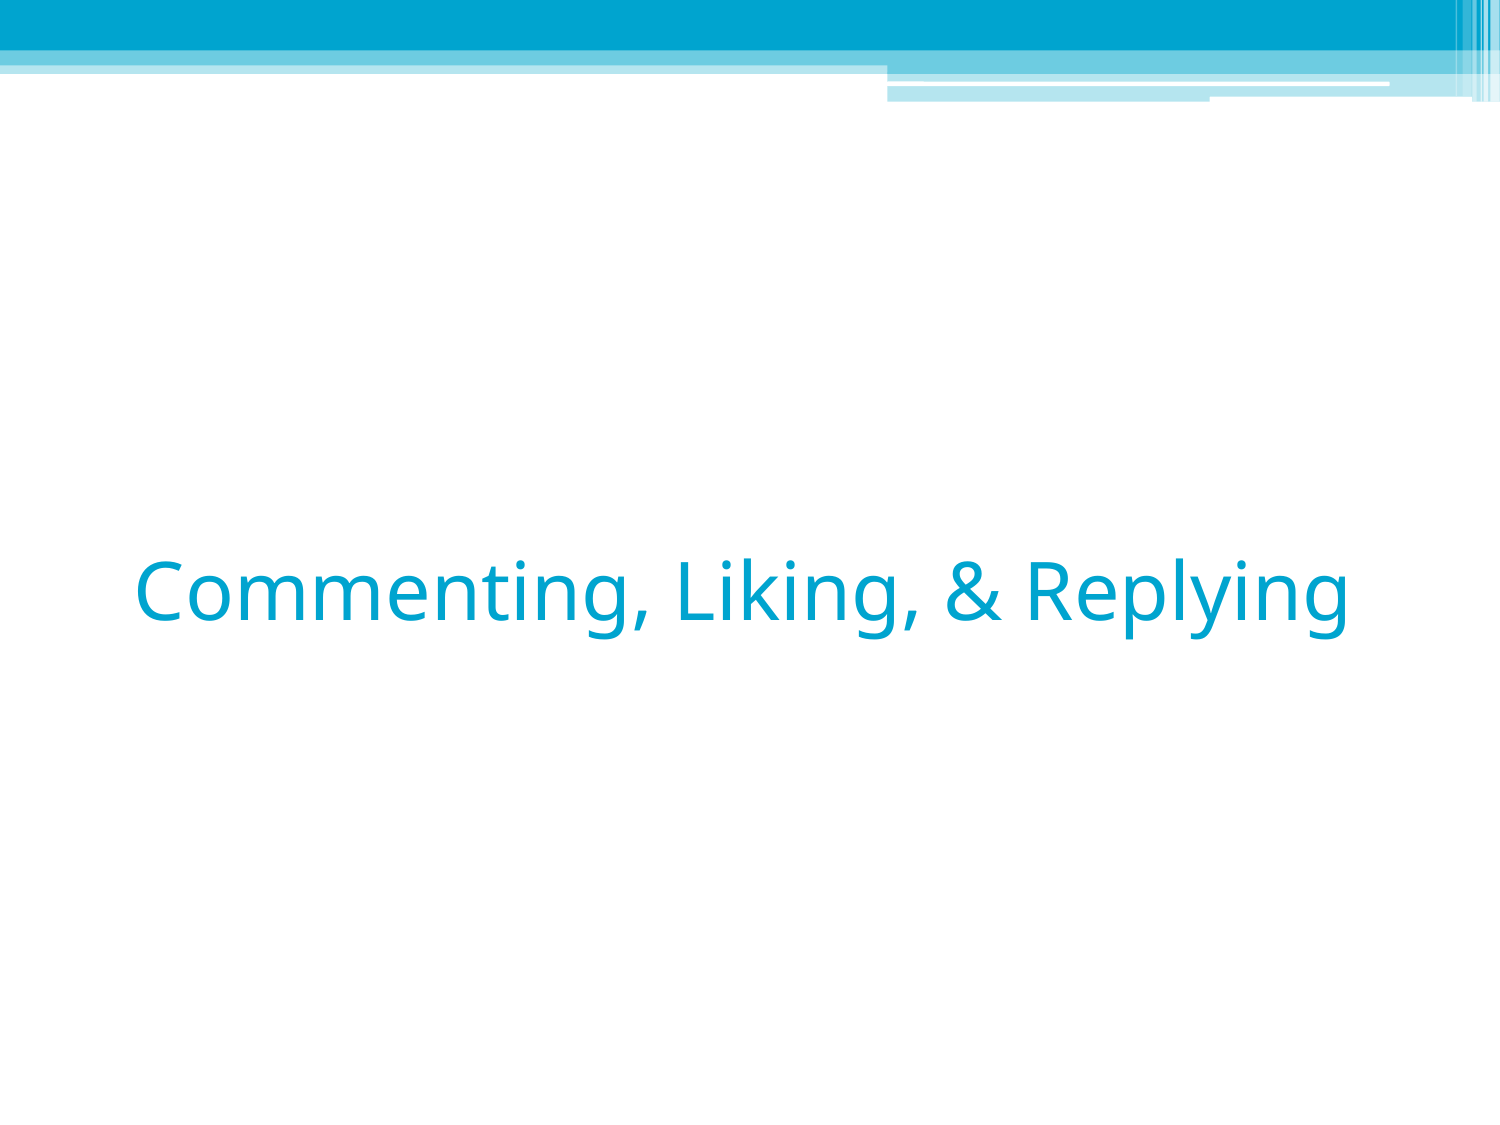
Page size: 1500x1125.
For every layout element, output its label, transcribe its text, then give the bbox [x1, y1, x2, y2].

title Commenting, Liking, & Replying [12, 500, 1475, 676]
